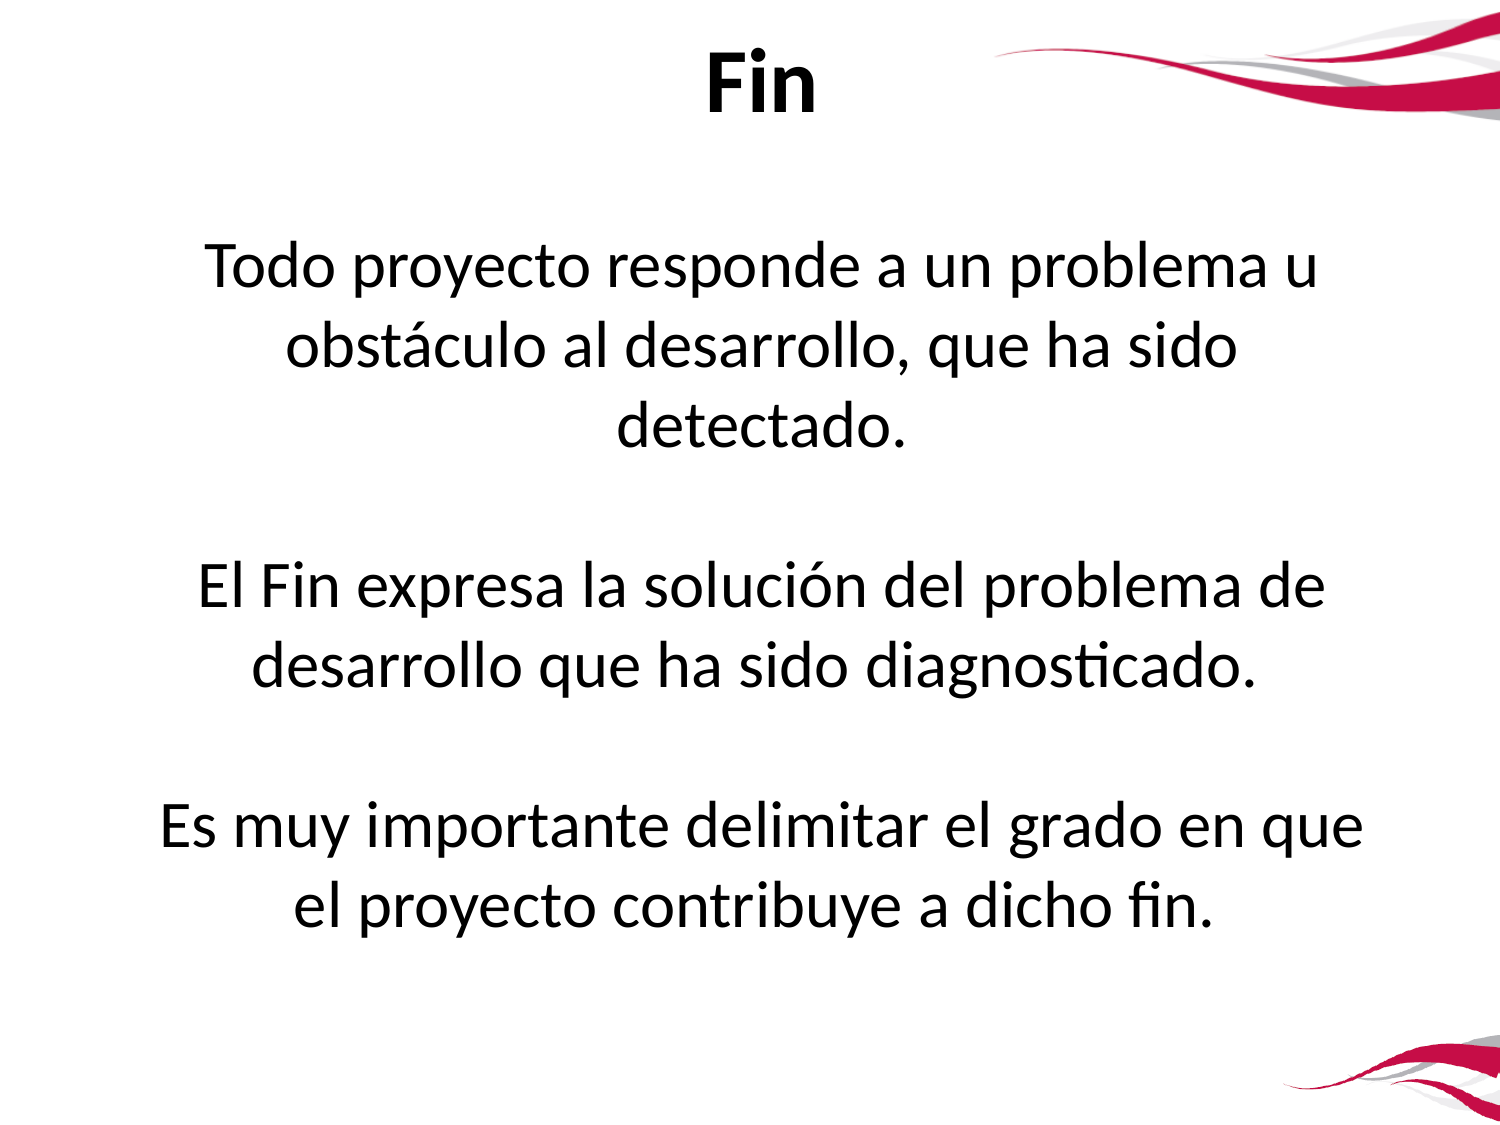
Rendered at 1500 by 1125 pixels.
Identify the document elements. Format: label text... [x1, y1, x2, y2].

picture [920, 0, 1500, 140]
text_box Fin Todo proyecto responde a un problema u obstáculo al desarrollo, que ha sido detectado. El Fin expresa la solución del problema de desarrollo que ha sido diagnosticado. Es muy importante delimitar el grado en que el proyecto contribuye a dicho fin. [124, 93, 1400, 988]
picture [1254, 1022, 1500, 1125]
